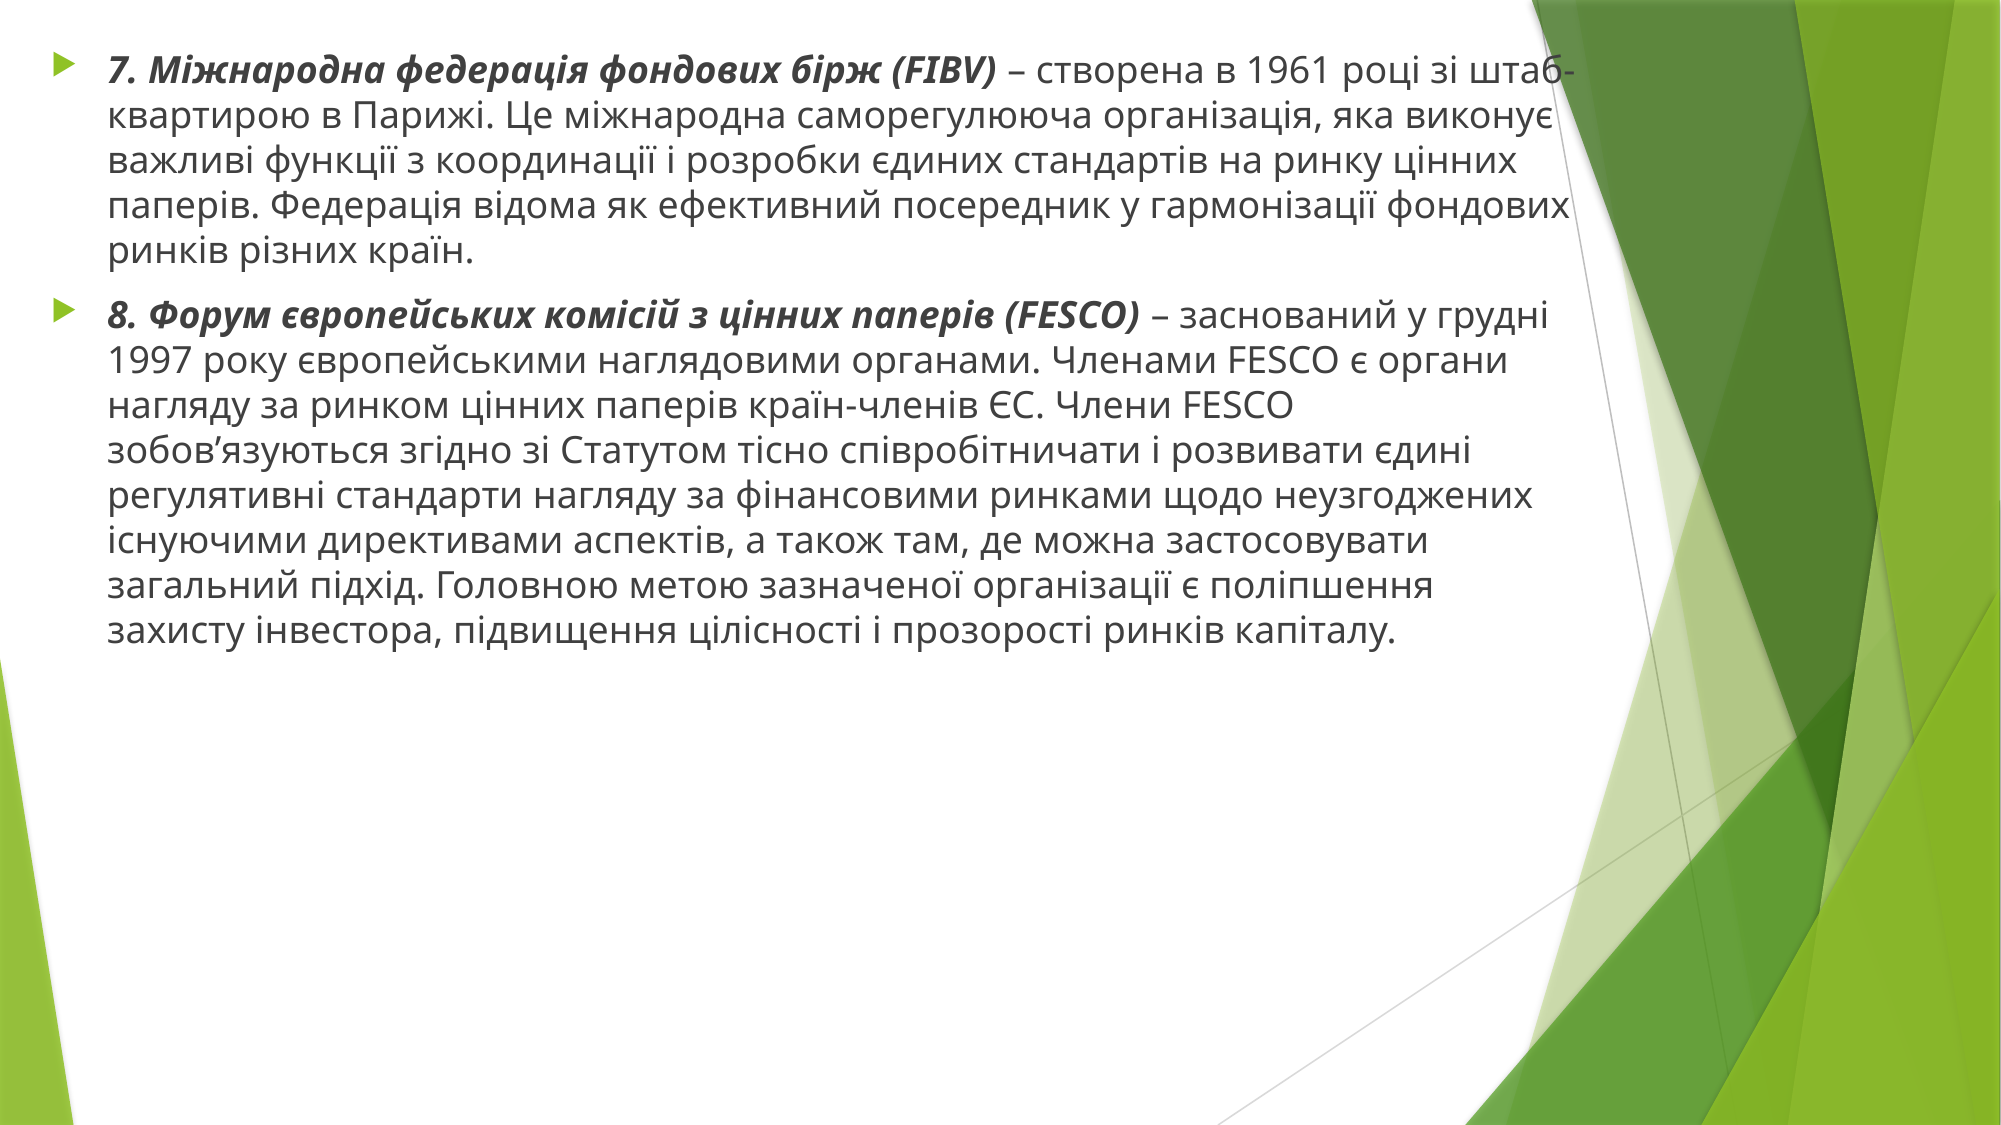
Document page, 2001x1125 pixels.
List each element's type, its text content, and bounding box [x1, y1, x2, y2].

list 7. Міжнародна федерація фондових бірж (FIBV) – створена в 1961 році зі штаб-квартирою в Парижі. Це міжнародна саморегулююча організація, яка виконує важливі функції з координації і розробки єдиних стандартів на ринку цінних паперів. Федерація відома як ефективний посередник у гармонізації фондових ринків різних країн. 8. Форум європейських комісій з цінних паперів (FESCO) – заснований у грудні 1997 року європейськими наглядовими органами. Членами FESCO є органи нагляду за ринком цінних паперів країн-членів ЄС. Члени FESCO зобов’язуються згідно зі Статутом тісно співробітничати і розвивати єдині регулятивні стандарти нагляду за фінансовими ринками щодо неузгоджених існуючими директивами аспектів, а також там, де можна застосовувати загальний підхід. Головною метою зазначеної організації є поліпшення захисту інвестора, підвищення цілісності і прозорості ринків капіталу. [35, 38, 1599, 1073]
